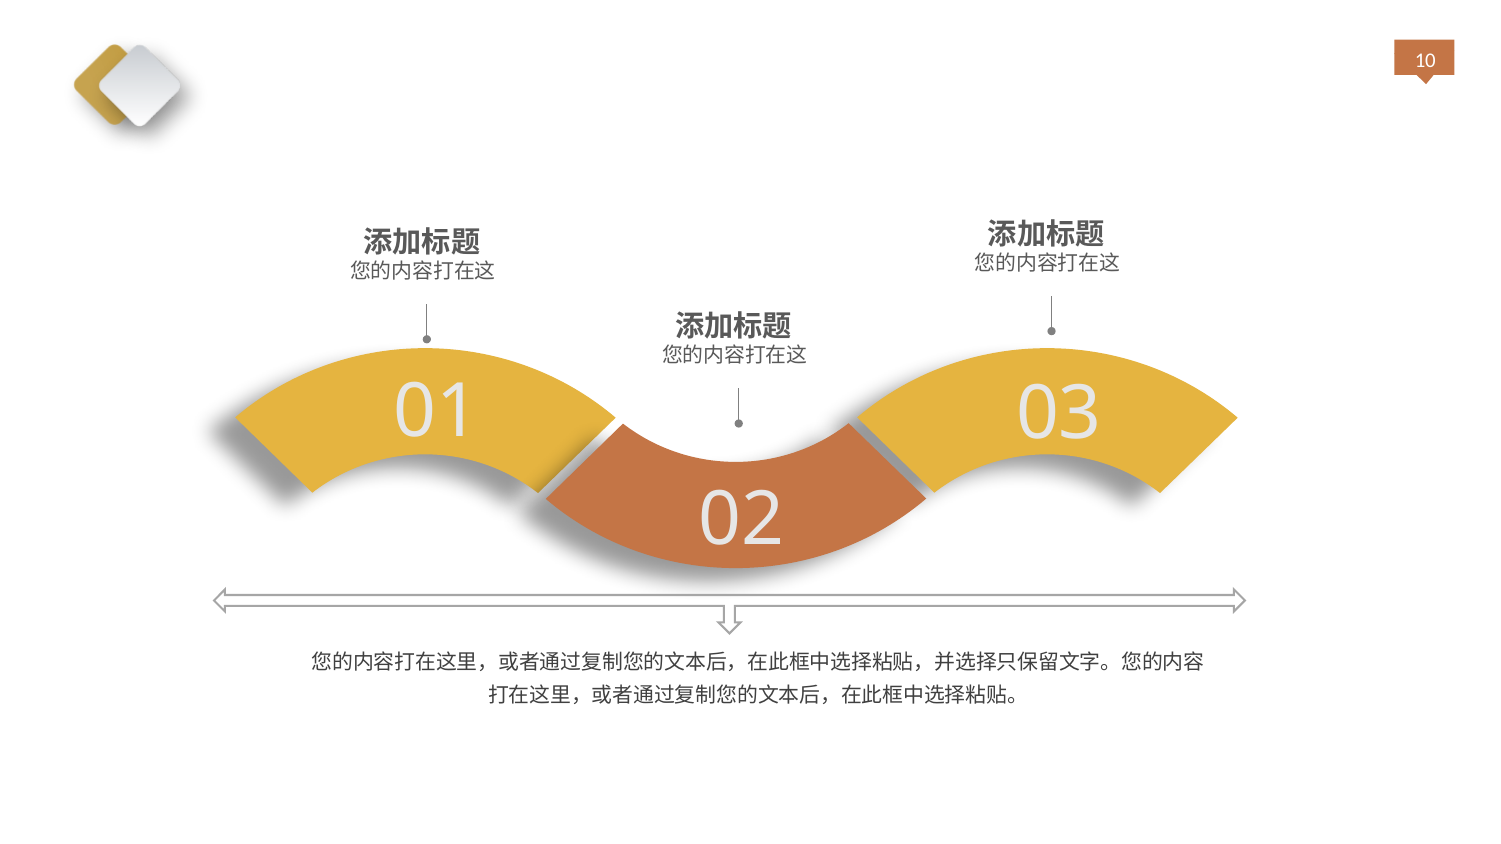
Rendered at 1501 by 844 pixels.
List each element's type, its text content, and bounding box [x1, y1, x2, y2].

text_box [212, 586, 1247, 635]
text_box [235, 324, 1238, 592]
text_box 您的内容打在这里，或者通过复制您的文本后，在此框中选择粘贴，并选择只保留文字。您的内容打在这里，或者通过复制您的文本后，在此框中选择粘贴。 [285, 633, 1231, 716]
picture [89, 35, 190, 136]
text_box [636, 289, 833, 424]
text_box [949, 197, 1146, 332]
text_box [324, 205, 521, 340]
